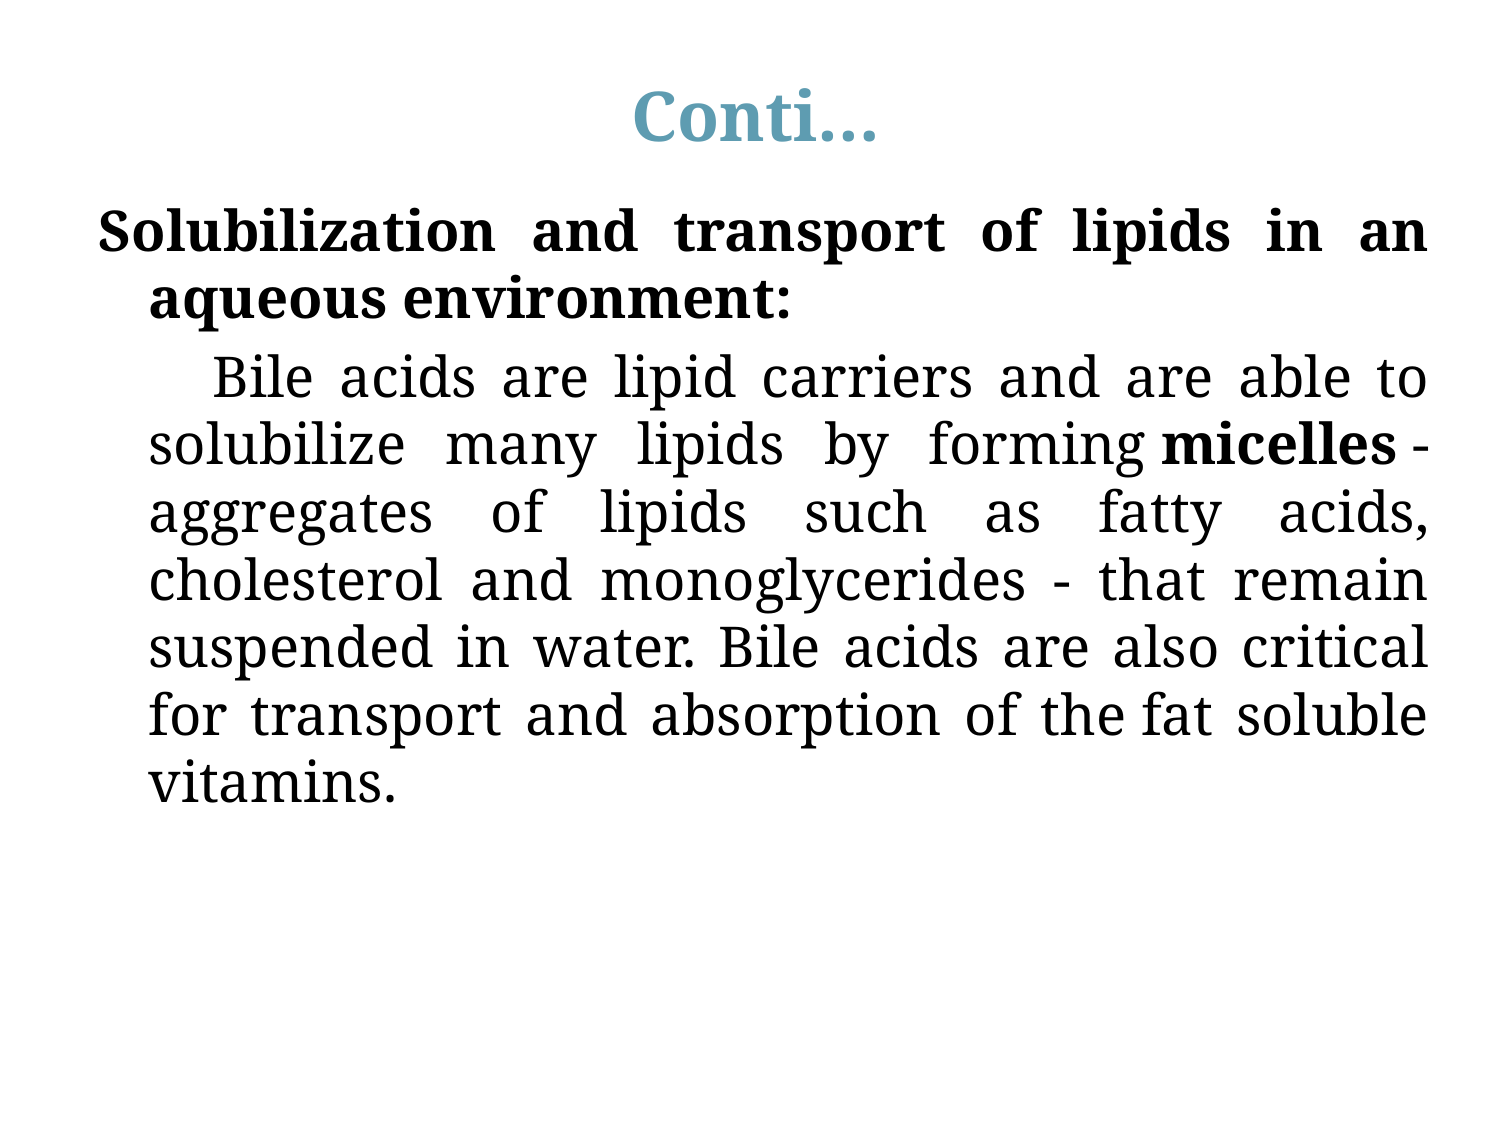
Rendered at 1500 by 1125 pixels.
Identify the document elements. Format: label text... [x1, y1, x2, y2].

title Conti… [75, 50, 1438, 163]
slide_number 20 [715, 168, 791, 241]
list Solubilization and transport of lipids in an aqueous environment: Bile acids are lipid carriers and are able to solubilize many lipids by forming micelles - aggregates of lipids such as fatty acids, cholesterol and monoglycerides - that remain suspended in water. Bile acids are also critical for transport and absorption of the fat soluble vitamins. [49, 187, 1445, 1001]
